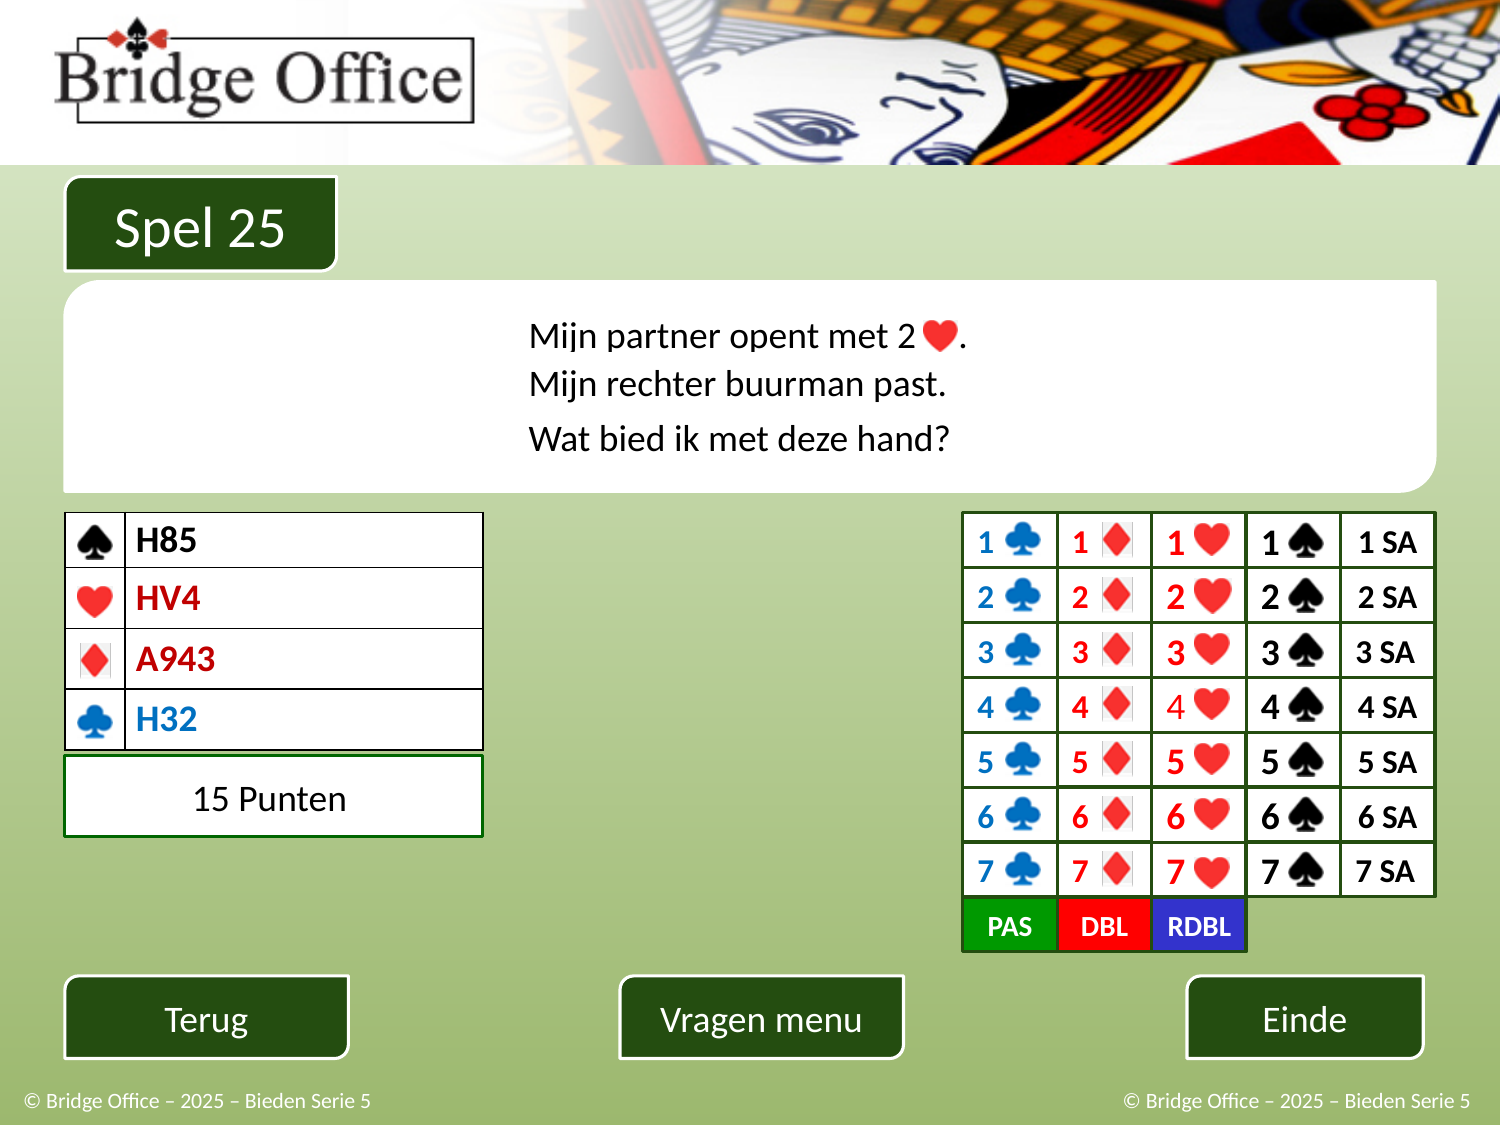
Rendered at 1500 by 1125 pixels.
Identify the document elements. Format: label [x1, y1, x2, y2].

picture [1099, 577, 1135, 613]
table_cell [126, 629, 482, 688]
picture [1004, 521, 1041, 558]
picture [1004, 631, 1041, 668]
picture [1193, 743, 1230, 776]
picture [1288, 631, 1324, 668]
text_box [8, 1079, 393, 1121]
picture [1193, 578, 1232, 614]
picture [1193, 688, 1230, 721]
text_box [1185, 974, 1425, 1061]
text_box [618, 974, 906, 1061]
table_header [126, 513, 482, 567]
picture [1099, 522, 1135, 558]
picture [1099, 851, 1135, 887]
picture [1004, 686, 1041, 723]
picture [1288, 576, 1324, 613]
picture [1099, 686, 1135, 723]
picture [1004, 796, 1041, 833]
picture [1288, 851, 1324, 887]
table_cell [66, 568, 124, 628]
picture [1288, 796, 1324, 833]
text_box [961, 511, 1437, 953]
text_box [63, 174, 339, 273]
picture [1193, 798, 1230, 830]
picture [1194, 633, 1230, 666]
text_box [63, 280, 1437, 493]
picture [1288, 686, 1324, 723]
table_header [66, 513, 124, 567]
text_box [63, 754, 484, 838]
picture [77, 643, 114, 679]
picture [1099, 741, 1135, 778]
text_box [1107, 1079, 1500, 1121]
picture [77, 703, 114, 740]
table_cell [66, 629, 124, 688]
picture [1193, 857, 1230, 890]
table_cell [126, 568, 482, 628]
picture [1099, 796, 1135, 833]
text_box [63, 974, 350, 1061]
picture [922, 319, 959, 352]
picture [1288, 521, 1325, 558]
picture [1004, 741, 1041, 778]
table_cell [126, 690, 482, 749]
picture [77, 585, 114, 618]
picture [1004, 851, 1041, 887]
picture [0, 0, 1500, 166]
picture [1288, 741, 1324, 778]
picture [1004, 576, 1041, 613]
picture [77, 524, 114, 561]
table_cell [66, 690, 124, 749]
picture [1099, 631, 1135, 668]
picture [1193, 523, 1230, 556]
